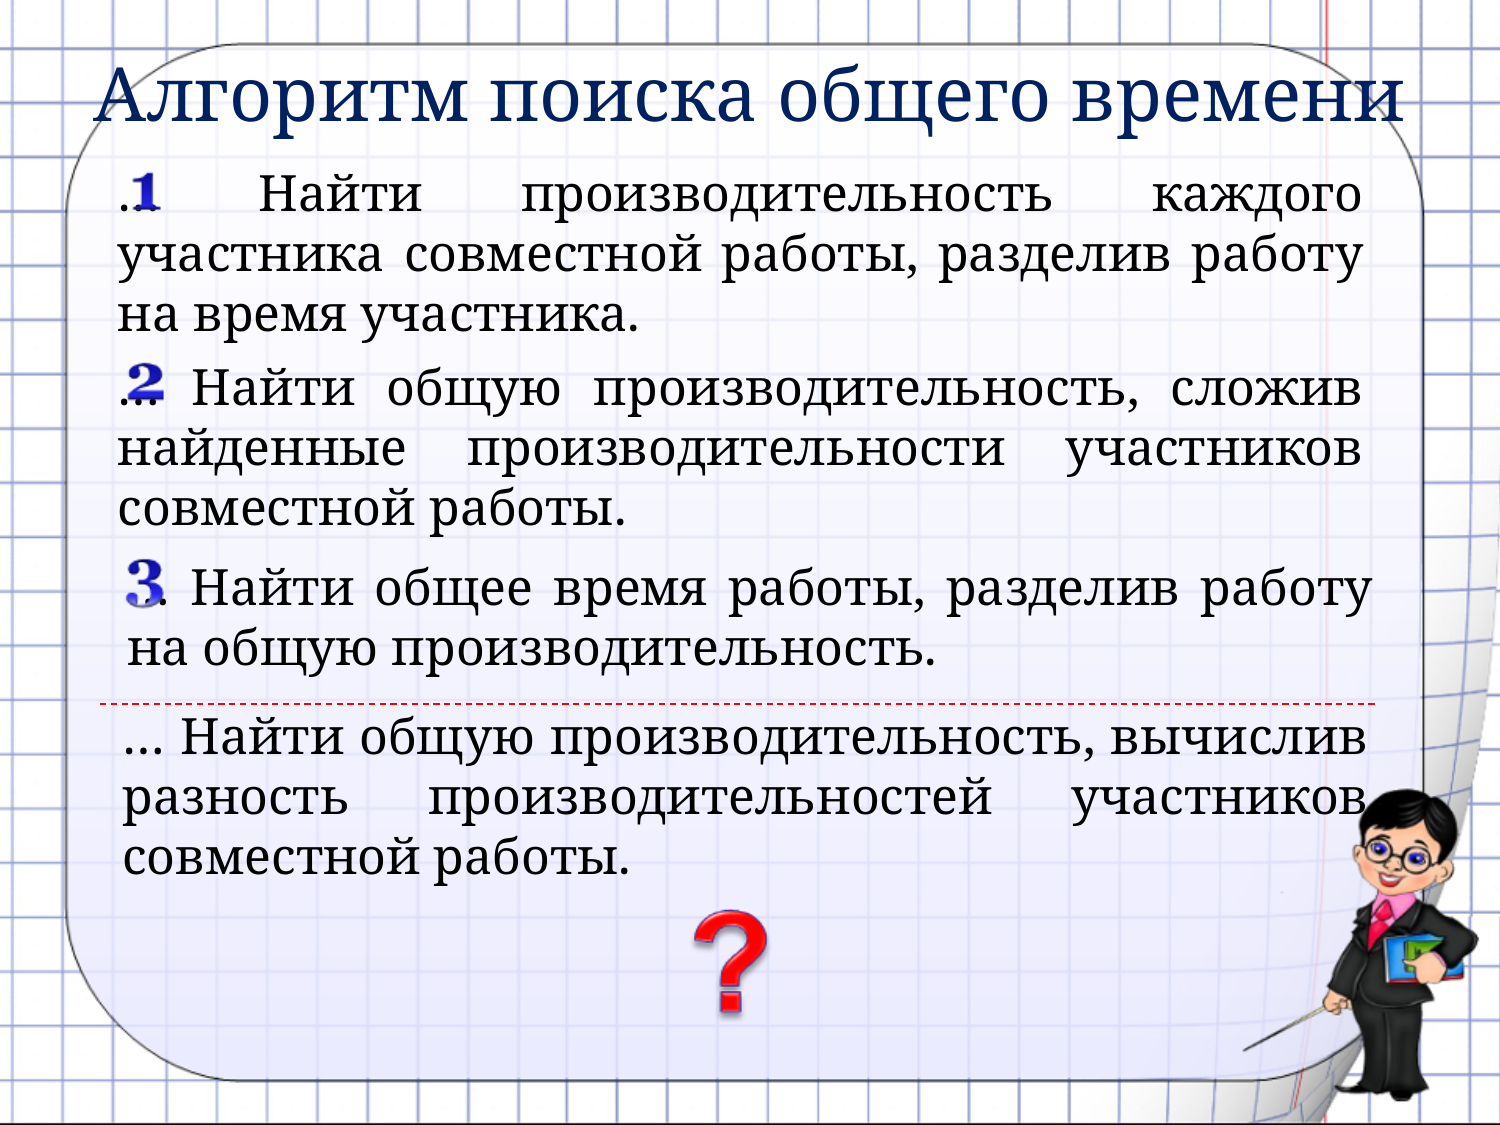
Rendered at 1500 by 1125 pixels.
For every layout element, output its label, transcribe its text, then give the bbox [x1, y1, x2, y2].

title Алгоритм поиска общего времени [75, 44, 1425, 149]
picture [0, 0, 1500, 1125]
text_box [102, 136, 1388, 686]
text_box … Найти общую производительность, вычислив разность производительностей участников совместной работы. [107, 697, 1384, 893]
